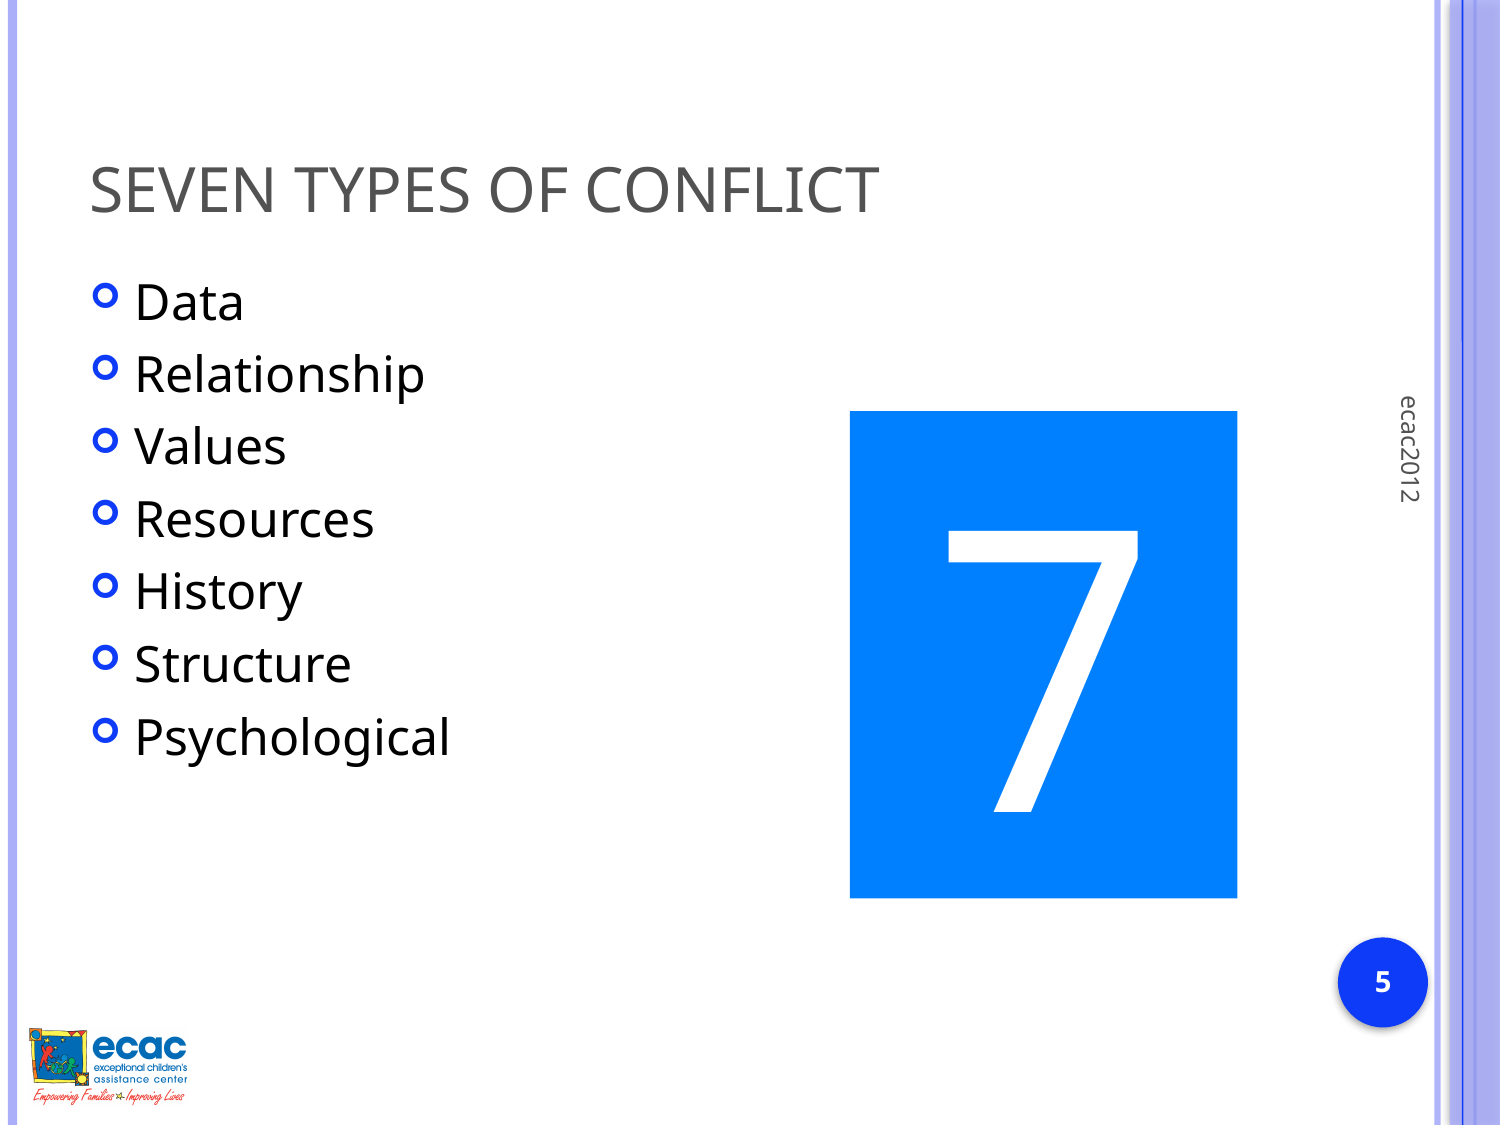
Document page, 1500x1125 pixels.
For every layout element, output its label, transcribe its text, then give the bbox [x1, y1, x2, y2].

title Seven Types of Conflict [75, 45, 1300, 233]
text_box 7 [849, 411, 1238, 899]
footer ecac2012 [1379, 380, 1440, 906]
slide_number 5 [1333, 940, 1434, 1027]
list Data Relationship Values Resources History Structure Psychological [75, 262, 1300, 1062]
picture [28, 1027, 188, 1106]
